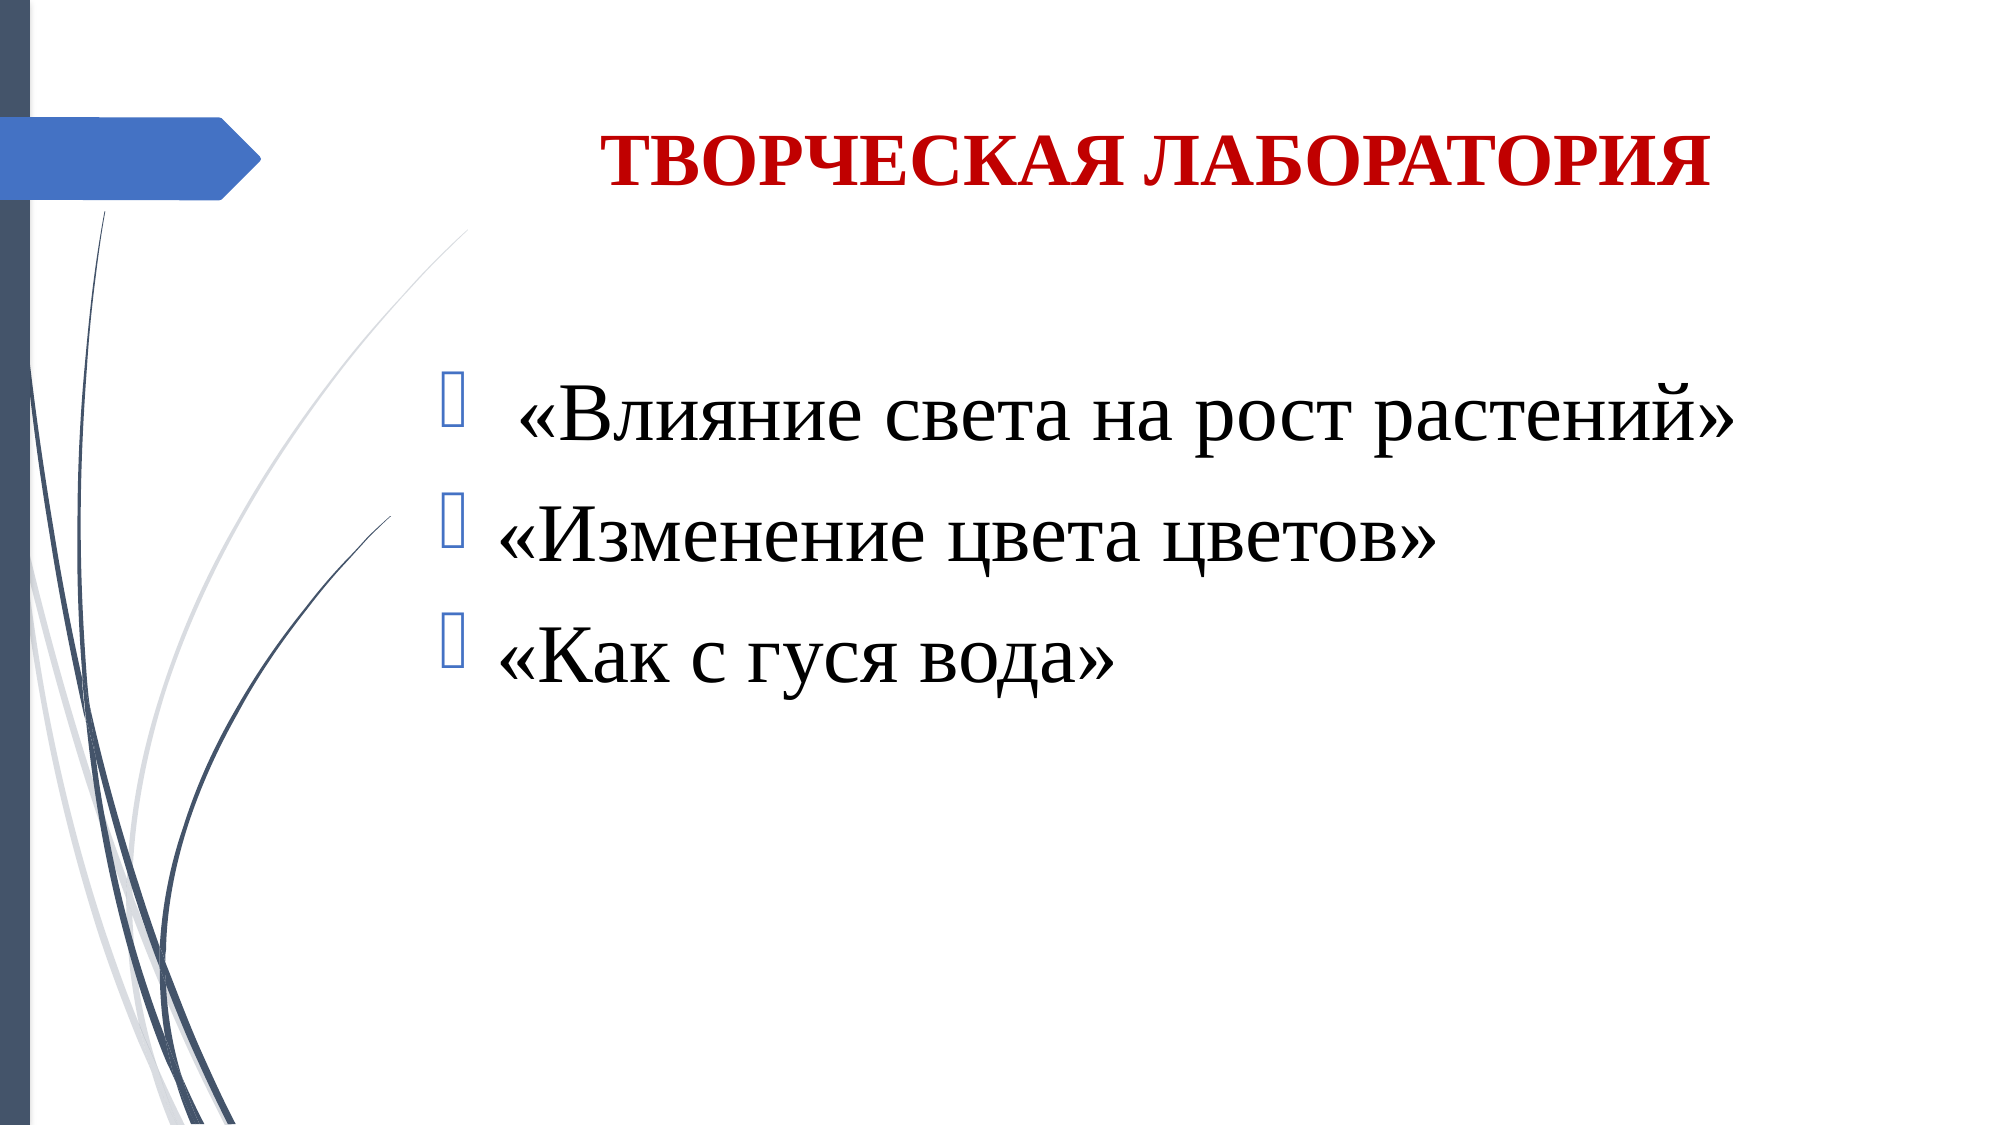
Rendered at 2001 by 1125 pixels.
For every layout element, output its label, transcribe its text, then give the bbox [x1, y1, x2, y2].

list «Влияние света на рост растений» «Изменение цвета цветов» «Как с гуся вода» [424, 350, 1888, 970]
title ТВОРЧЕСКАЯ ЛАБОРАТОРИЯ [425, 102, 1888, 313]
